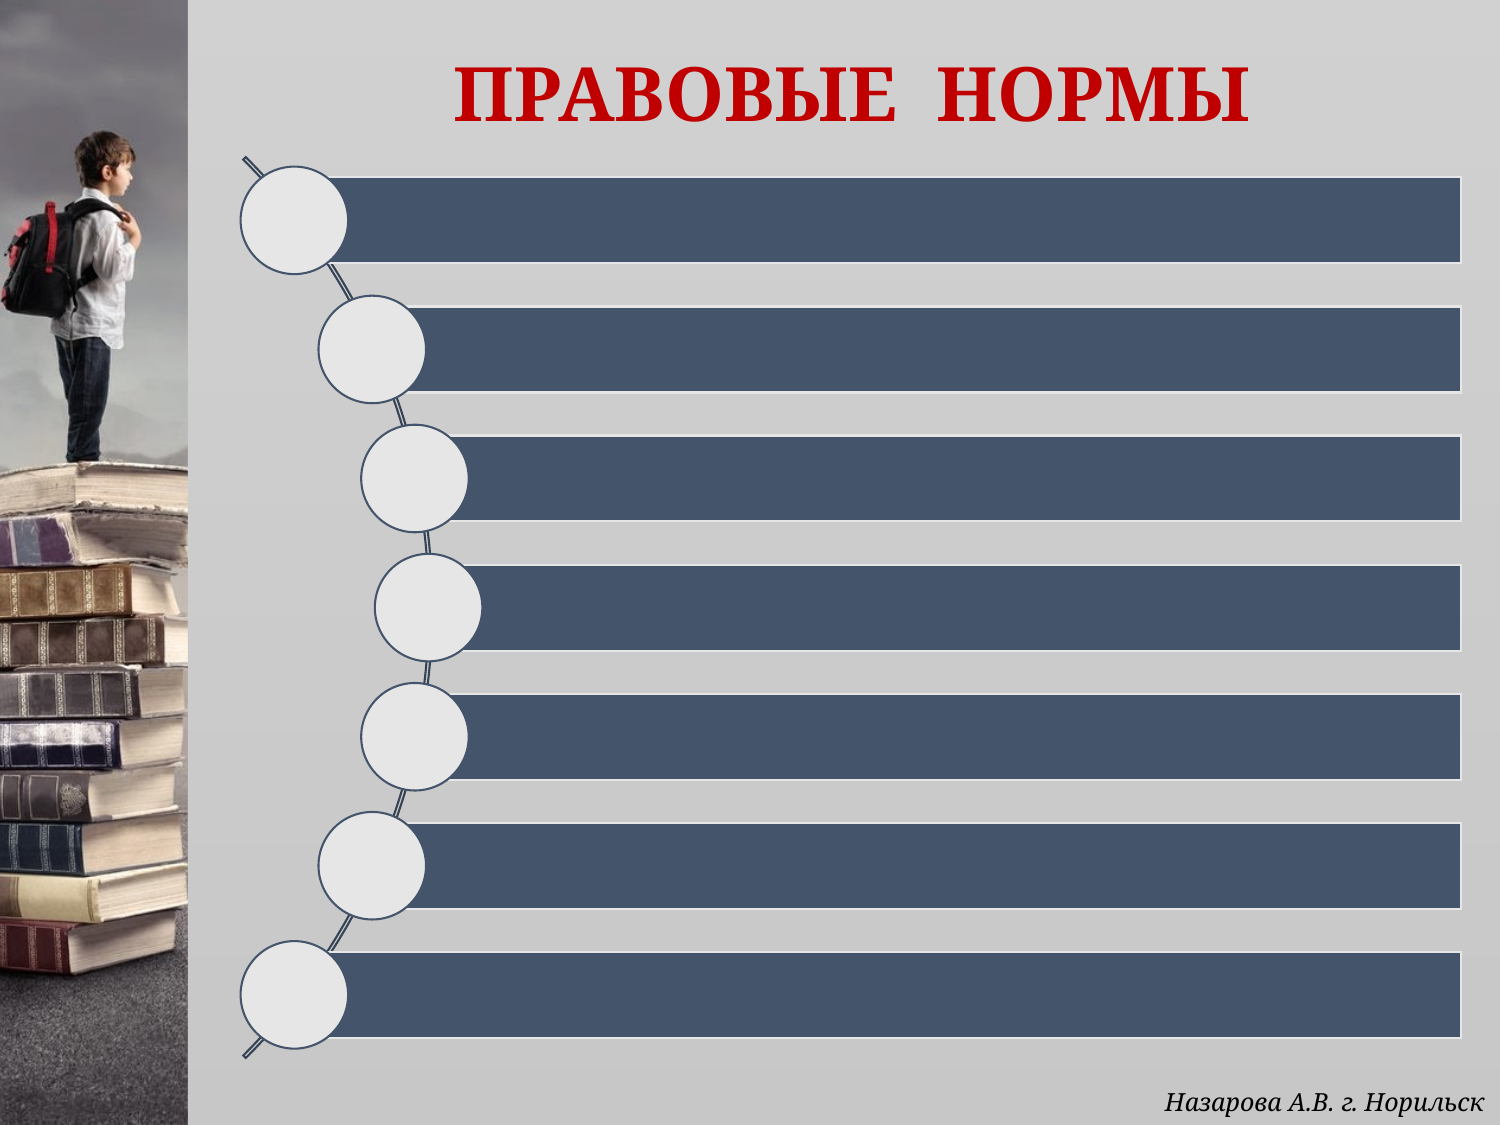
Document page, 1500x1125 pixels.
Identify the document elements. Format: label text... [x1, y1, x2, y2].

text_box [187, 0, 1500, 1125]
text_box Назарова А.В. г. Норильск [1083, 1079, 1500, 1125]
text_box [227, 134, 1474, 1081]
picture [0, 0, 187, 1125]
text_box ПРАВОВЫЕ НОРМЫ [246, 38, 1458, 134]
